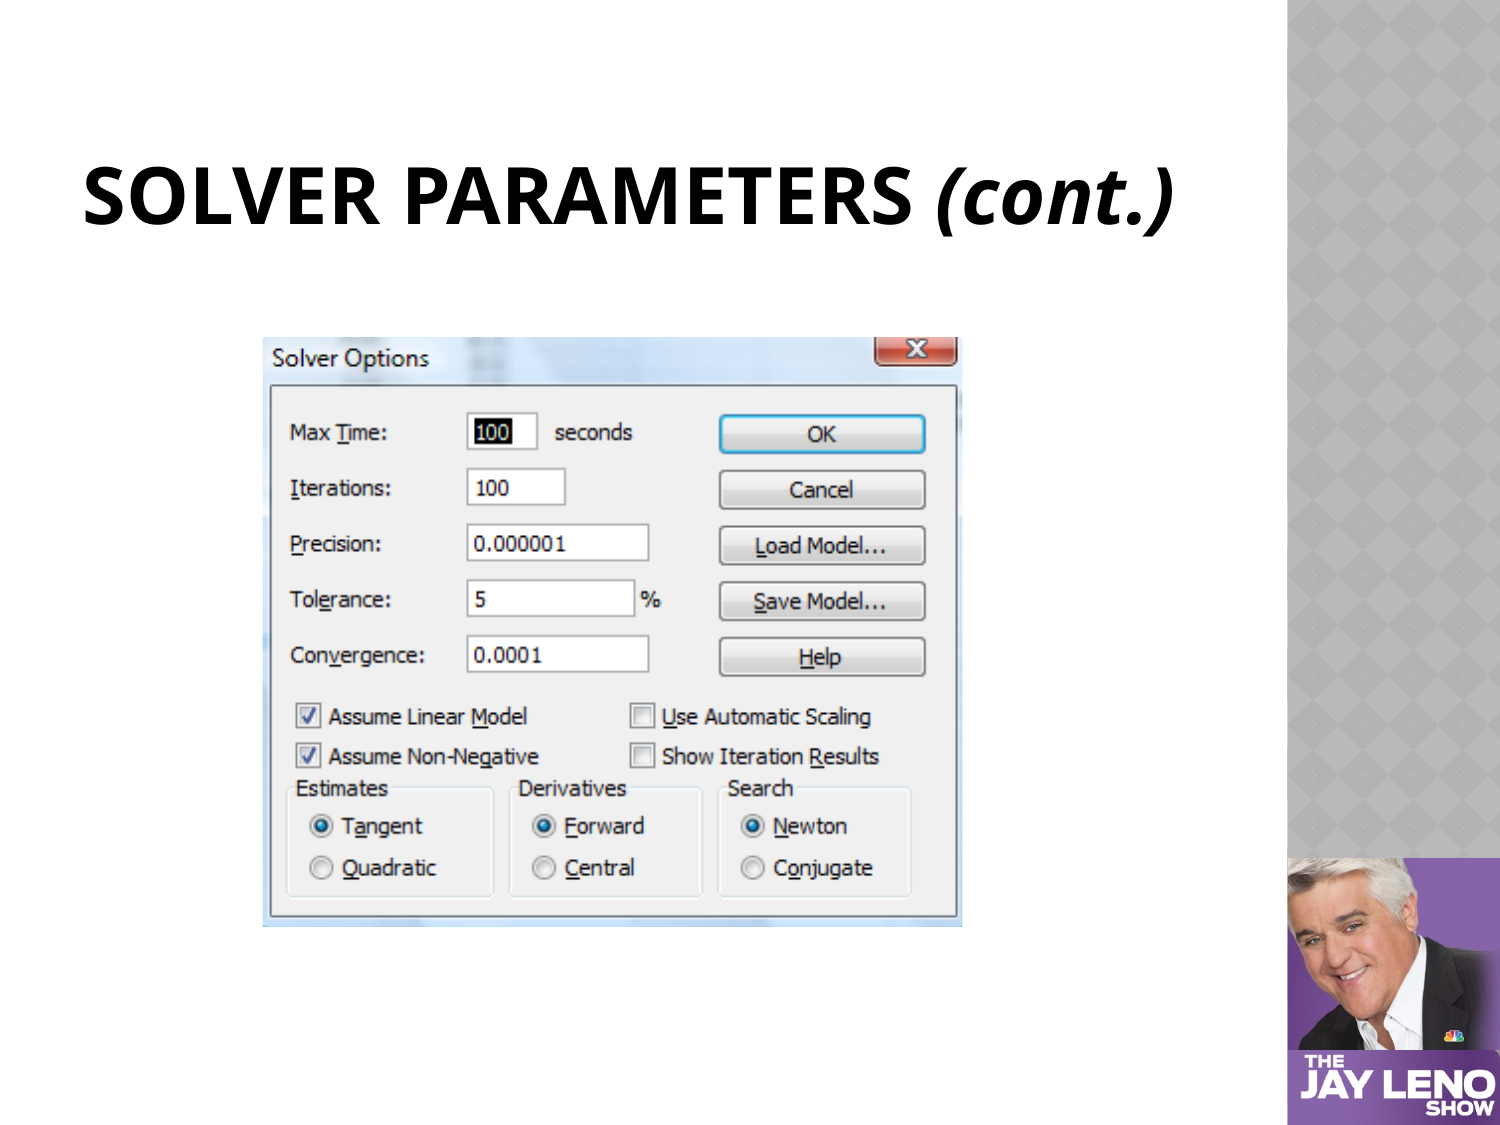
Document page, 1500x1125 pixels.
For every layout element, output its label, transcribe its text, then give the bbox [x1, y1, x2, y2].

picture [1287, 858, 1500, 1125]
title Solver parameters (cont.) [75, 52, 1263, 240]
picture [262, 336, 963, 927]
